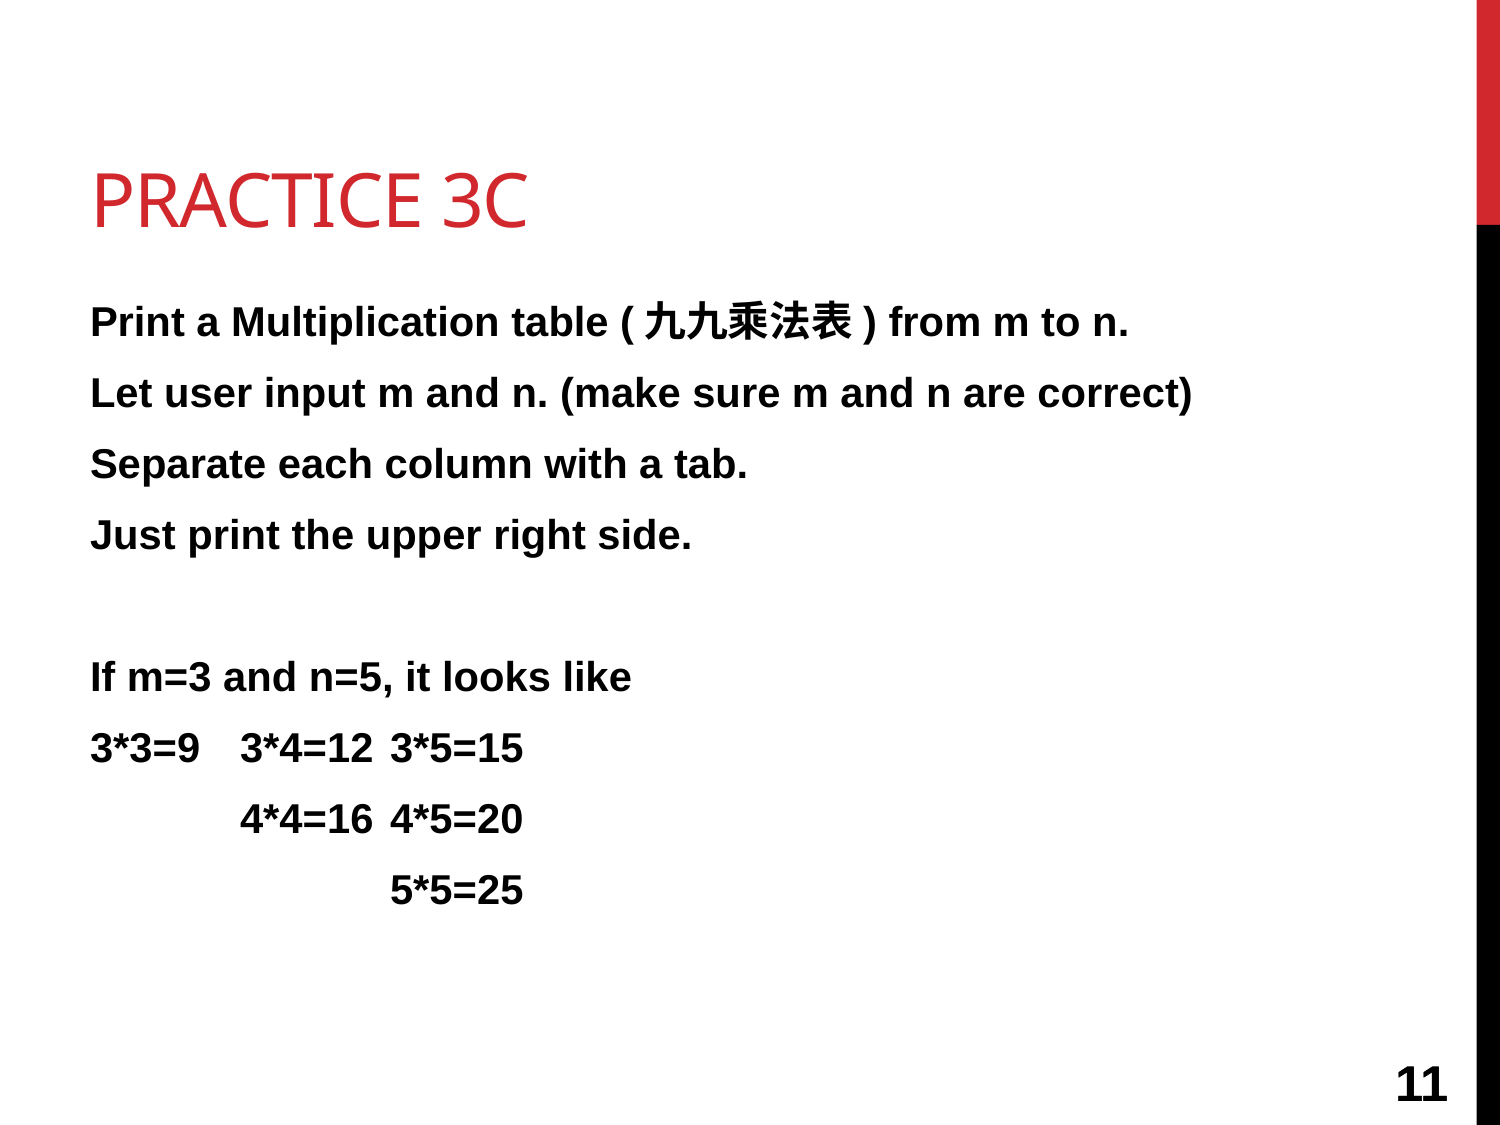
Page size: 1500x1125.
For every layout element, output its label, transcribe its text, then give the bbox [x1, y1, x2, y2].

list Print a Multiplication table (九九乘法表) from m to n. Let user input m and n. (make sure m and n are correct) Separate each column with a tab. Just print the upper right side. If m=3 and n=5, it looks like 3*3=9 3*4=12 3*5=15 4*4=16 4*5=20 5*5=25 [75, 287, 1325, 1005]
title Practice 3c [75, 25, 1025, 250]
